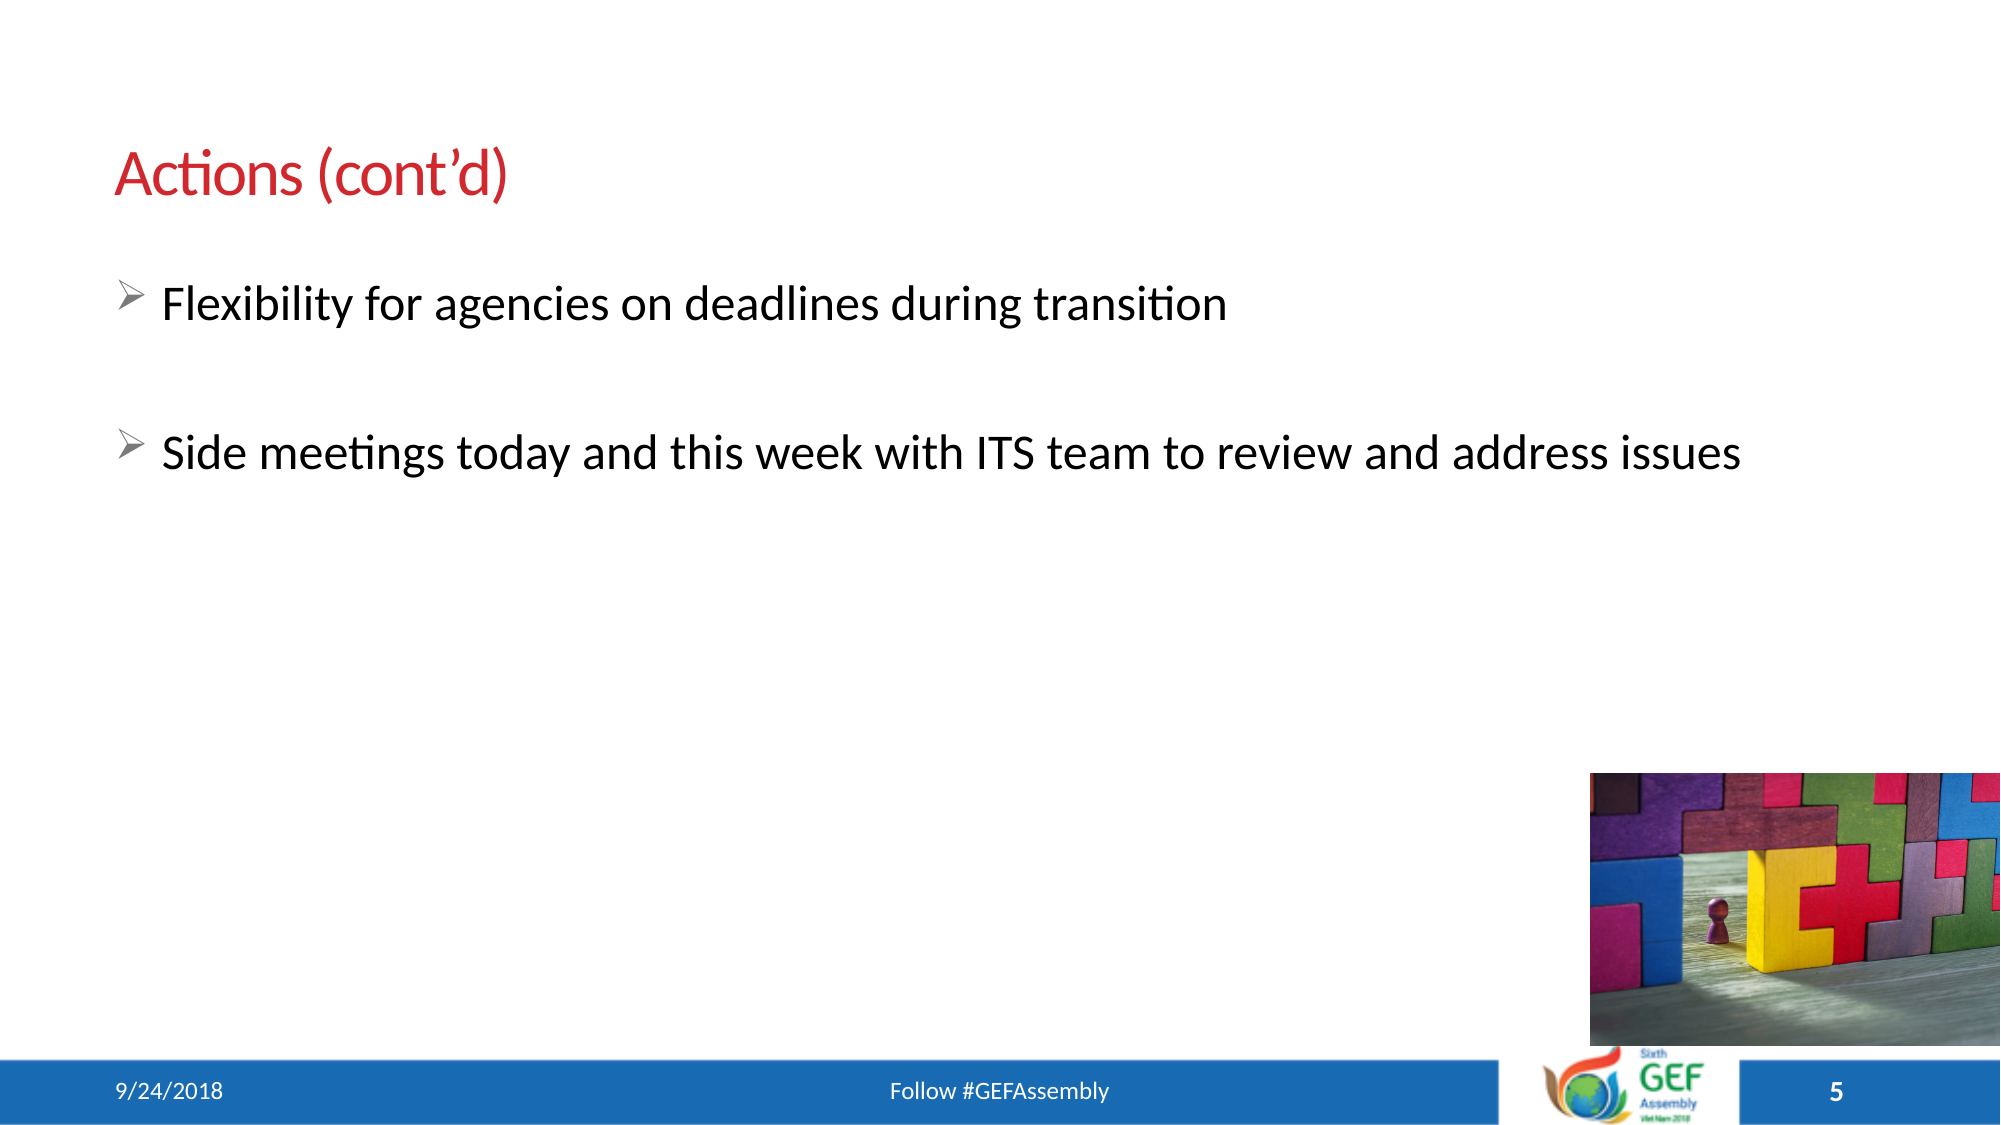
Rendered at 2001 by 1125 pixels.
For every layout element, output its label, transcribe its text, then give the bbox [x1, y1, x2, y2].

title Actions (cont’d) [99, 87, 1900, 250]
list Flexibility for agencies on deadlines during transition Side meetings today and this week with ITS team to review and address issues [99, 262, 1900, 1034]
picture [0, 0, 2000, 1125]
